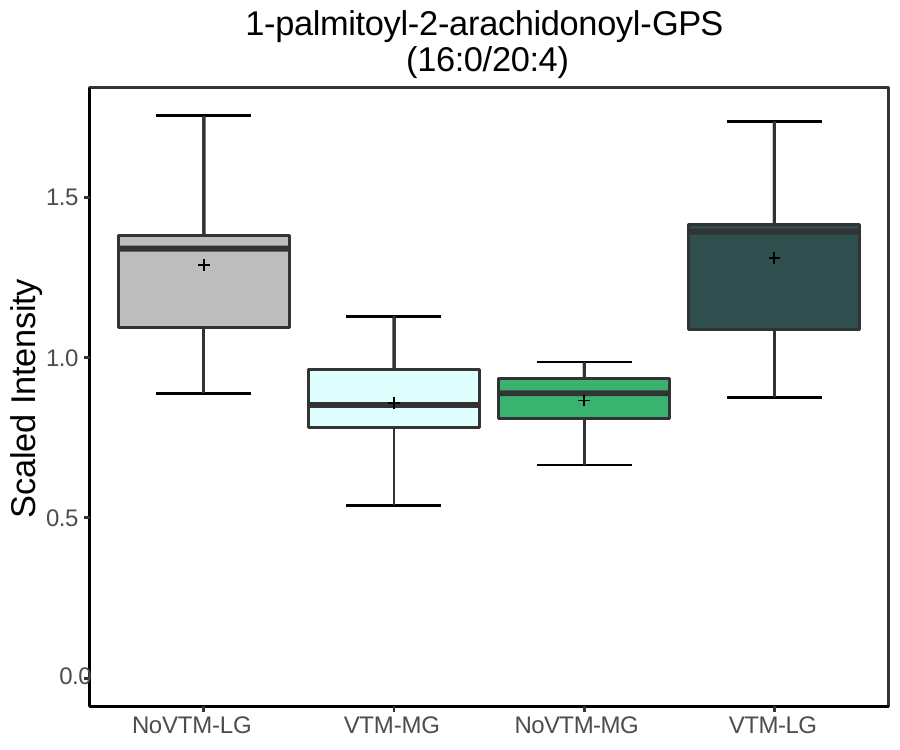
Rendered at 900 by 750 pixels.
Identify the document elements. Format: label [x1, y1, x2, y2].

text_box [44, 179, 82, 211]
text_box [83, 86, 891, 738]
text_box [1, 274, 82, 531]
footer [57, 661, 95, 750]
slide_number [130, 713, 257, 750]
title [130, 0, 770, 86]
